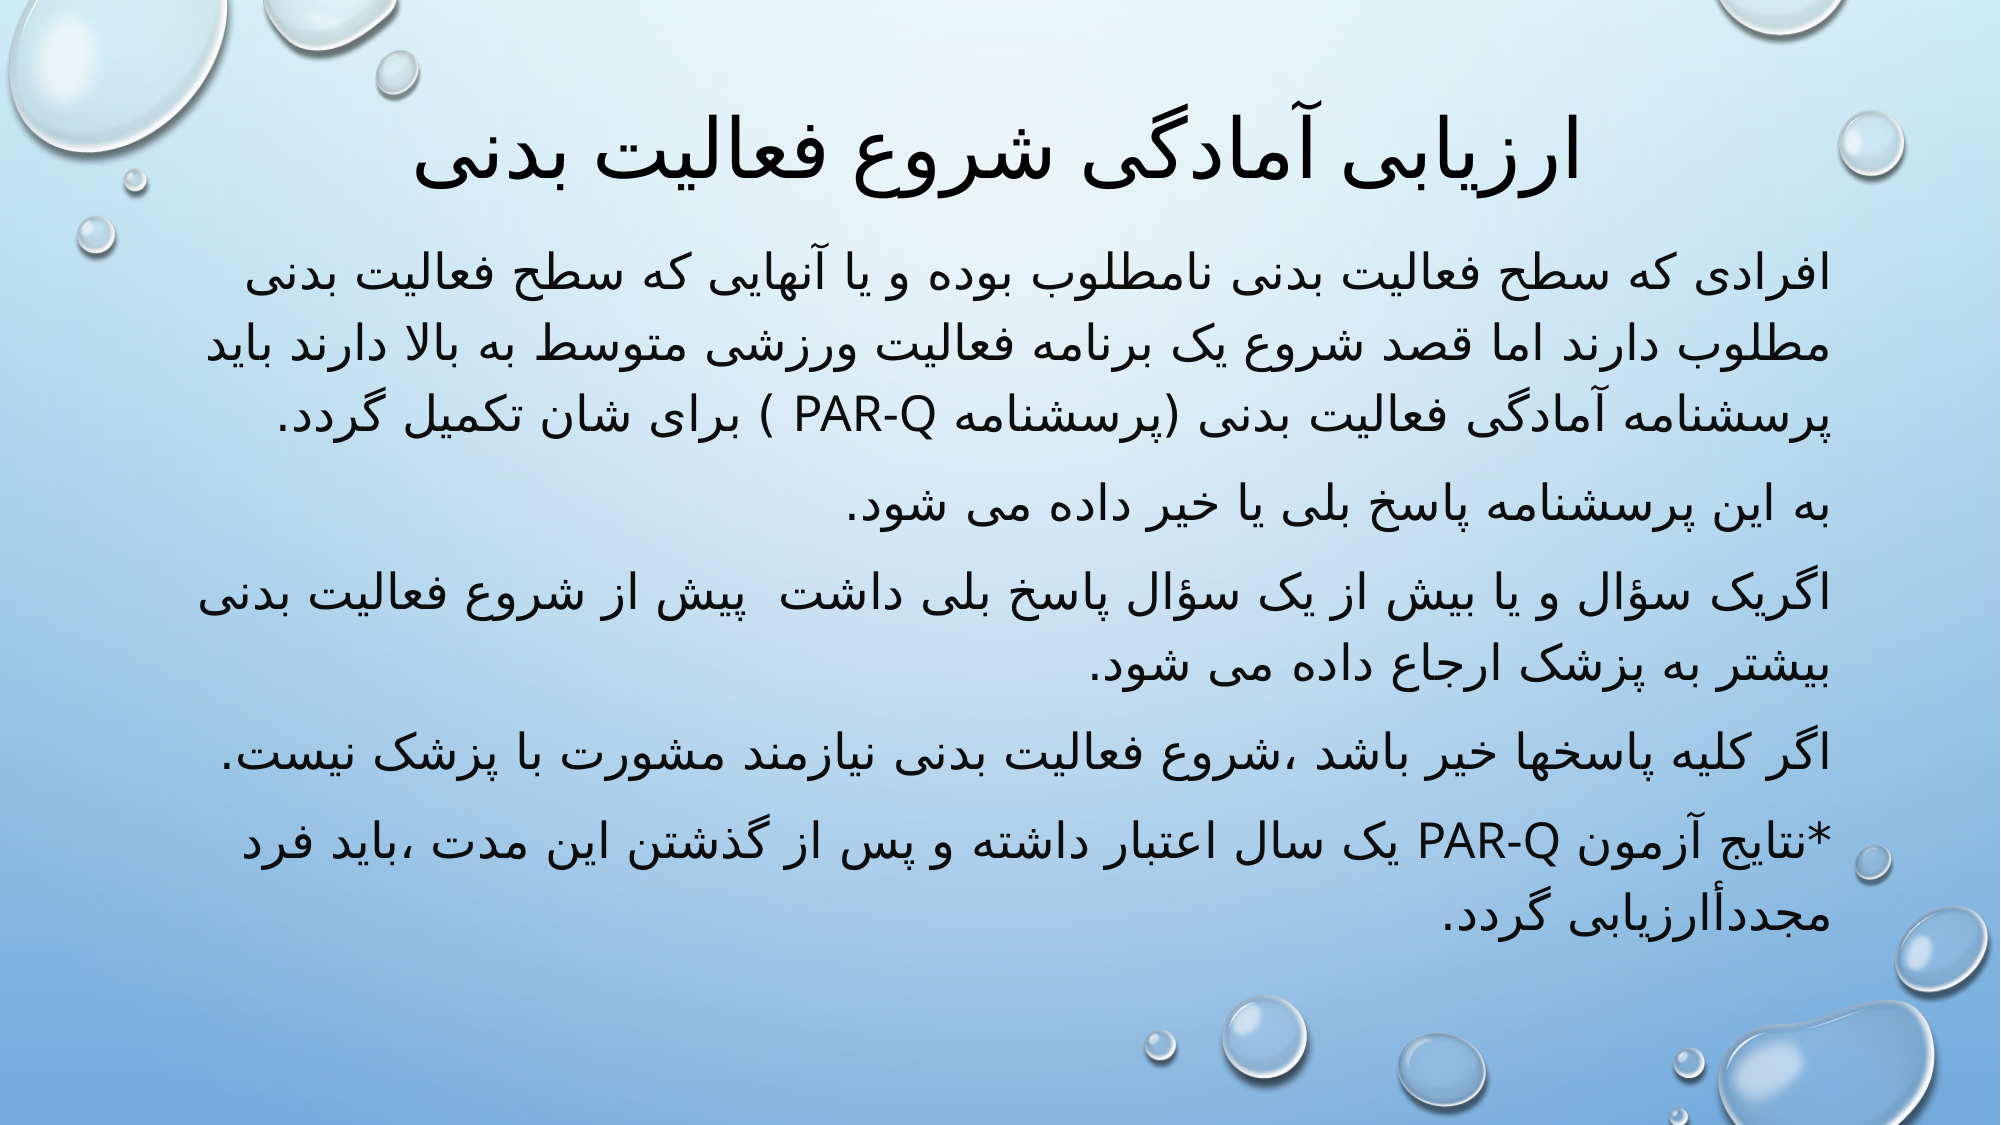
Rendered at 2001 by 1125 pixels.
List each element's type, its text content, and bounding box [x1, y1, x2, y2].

list افرادی که سطح فعالیت بدنی نامطلوب بوده و یا آنهایی که سطح فعالیت بدنی مطلوب دارند اما قصد شروع یک برنامه فعالیت ورزشی متوسط به بالا دارند باید پرسشنامه آمادگی فعالیت بدنی (پرسشنامه PAR-Q ) برای شان تکمیل گردد. به این پرسشنامه پاسخ بلی یا خیر داده می شود. اگریک سؤال و یا بیش از یک سؤال پاسخ بلی داشت پیش از شروع فعالیت بدنی بیشتر به پزشک ارجاع داده می شود. اگر کلیه پاسخها خیر باشد ،شروع فعالیت بدنی نیازمند مشورت با پزشک نیست. *نتایج آزمون PAR-Q یک سال اعتبار داشته و پس از گذشتن این مدت ،باید فرد مجددأارزیابی گردد. [149, 220, 1848, 962]
picture [0, 0, 2000, 1125]
title ارزیابی آمادگی شروع فعالیت بدنی [149, 92, 1848, 205]
